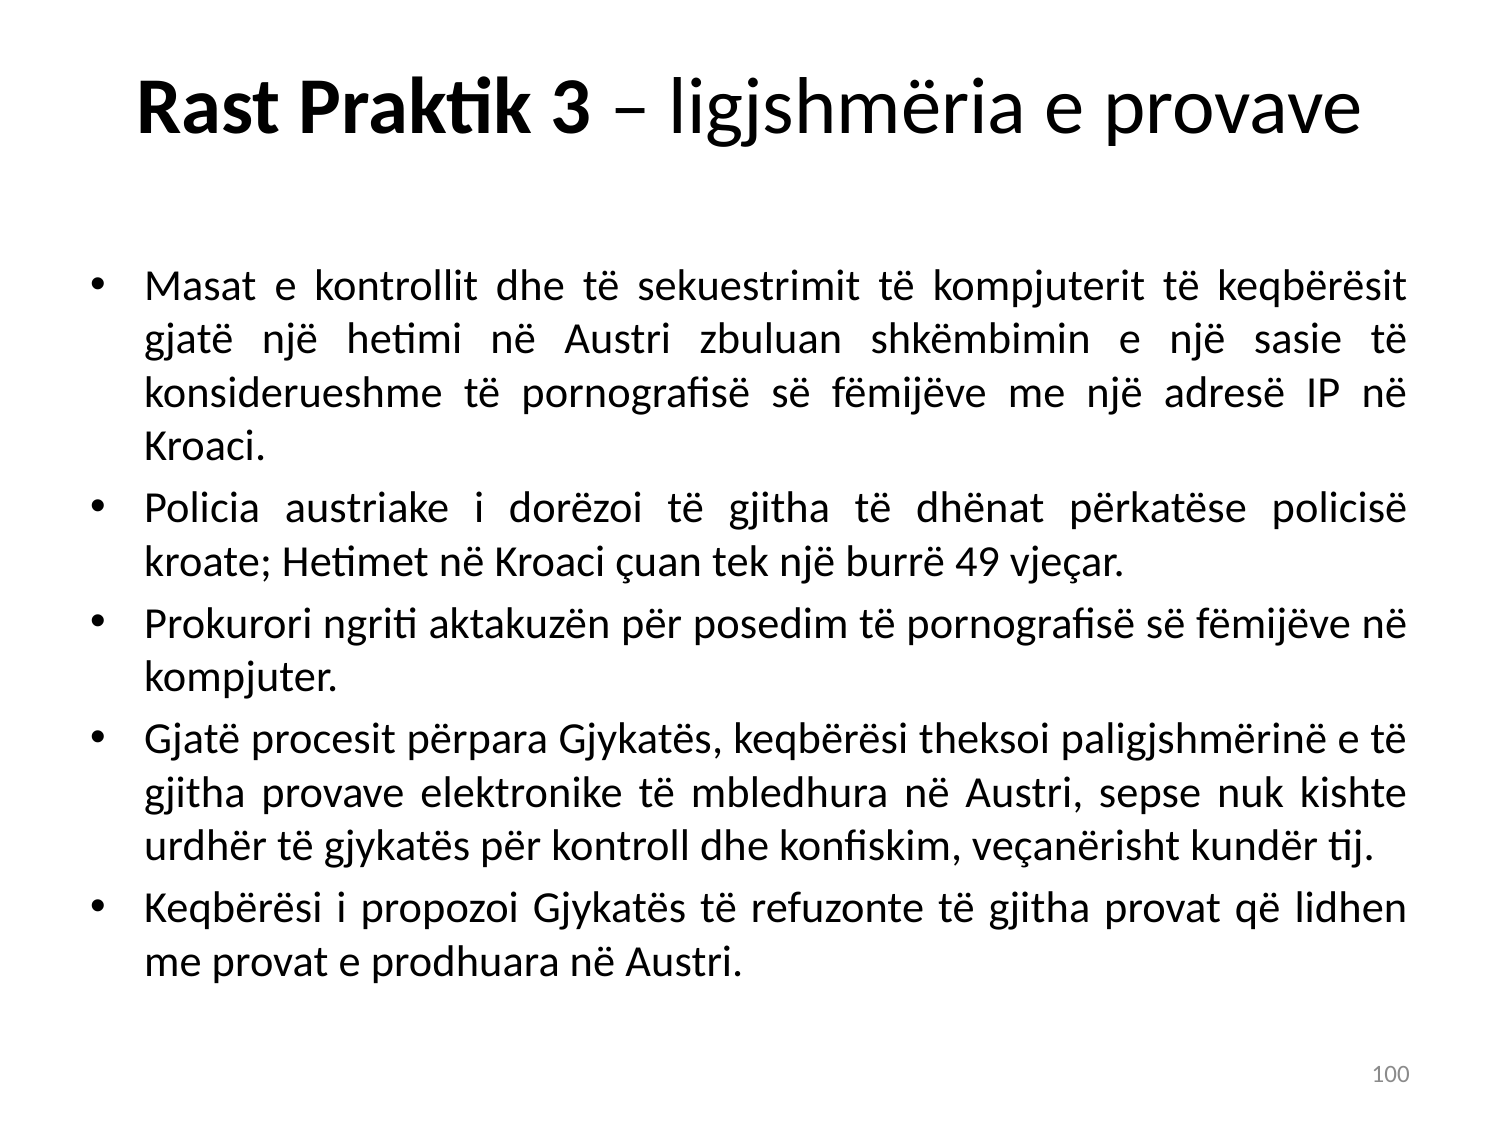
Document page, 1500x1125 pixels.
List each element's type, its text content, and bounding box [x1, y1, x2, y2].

slide_number 100 [1074, 1042, 1425, 1103]
title Rast Praktik 3 – ligjshmëria e provave [75, 45, 1425, 159]
list Masat e kontrollit dhe të sekuestrimit të kompjuterit të keqbërësit gjatë një hetimi në Austri zbuluan shkëmbimin e një sasie të konsiderueshme të pornografisë së fëmijëve me një adresë IP në Kroaci. Policia austriake i dorëzoi të gjitha të dhënat përkatëse policisë kroate; Hetimet në Kroaci çuan tek një burrë 49 vjeçar. Prokurori ngriti aktakuzën për posedim të pornografisë së fëmijëve në kompjuter. Gjatë procesit përpara Gjykatës, keqbërësi theksoi paligjshmërinë e të gjitha provave elektronike të mbledhura në Austri, sepse nuk kishte urdhër të gjykatës për kontroll dhe konfiskim, veçanërisht kundër tij. Keqbërësi i propozoi Gjykatës të refuzonte të gjitha provat që lidhen me provat e prodhuara në Austri. [75, 248, 1425, 1048]
